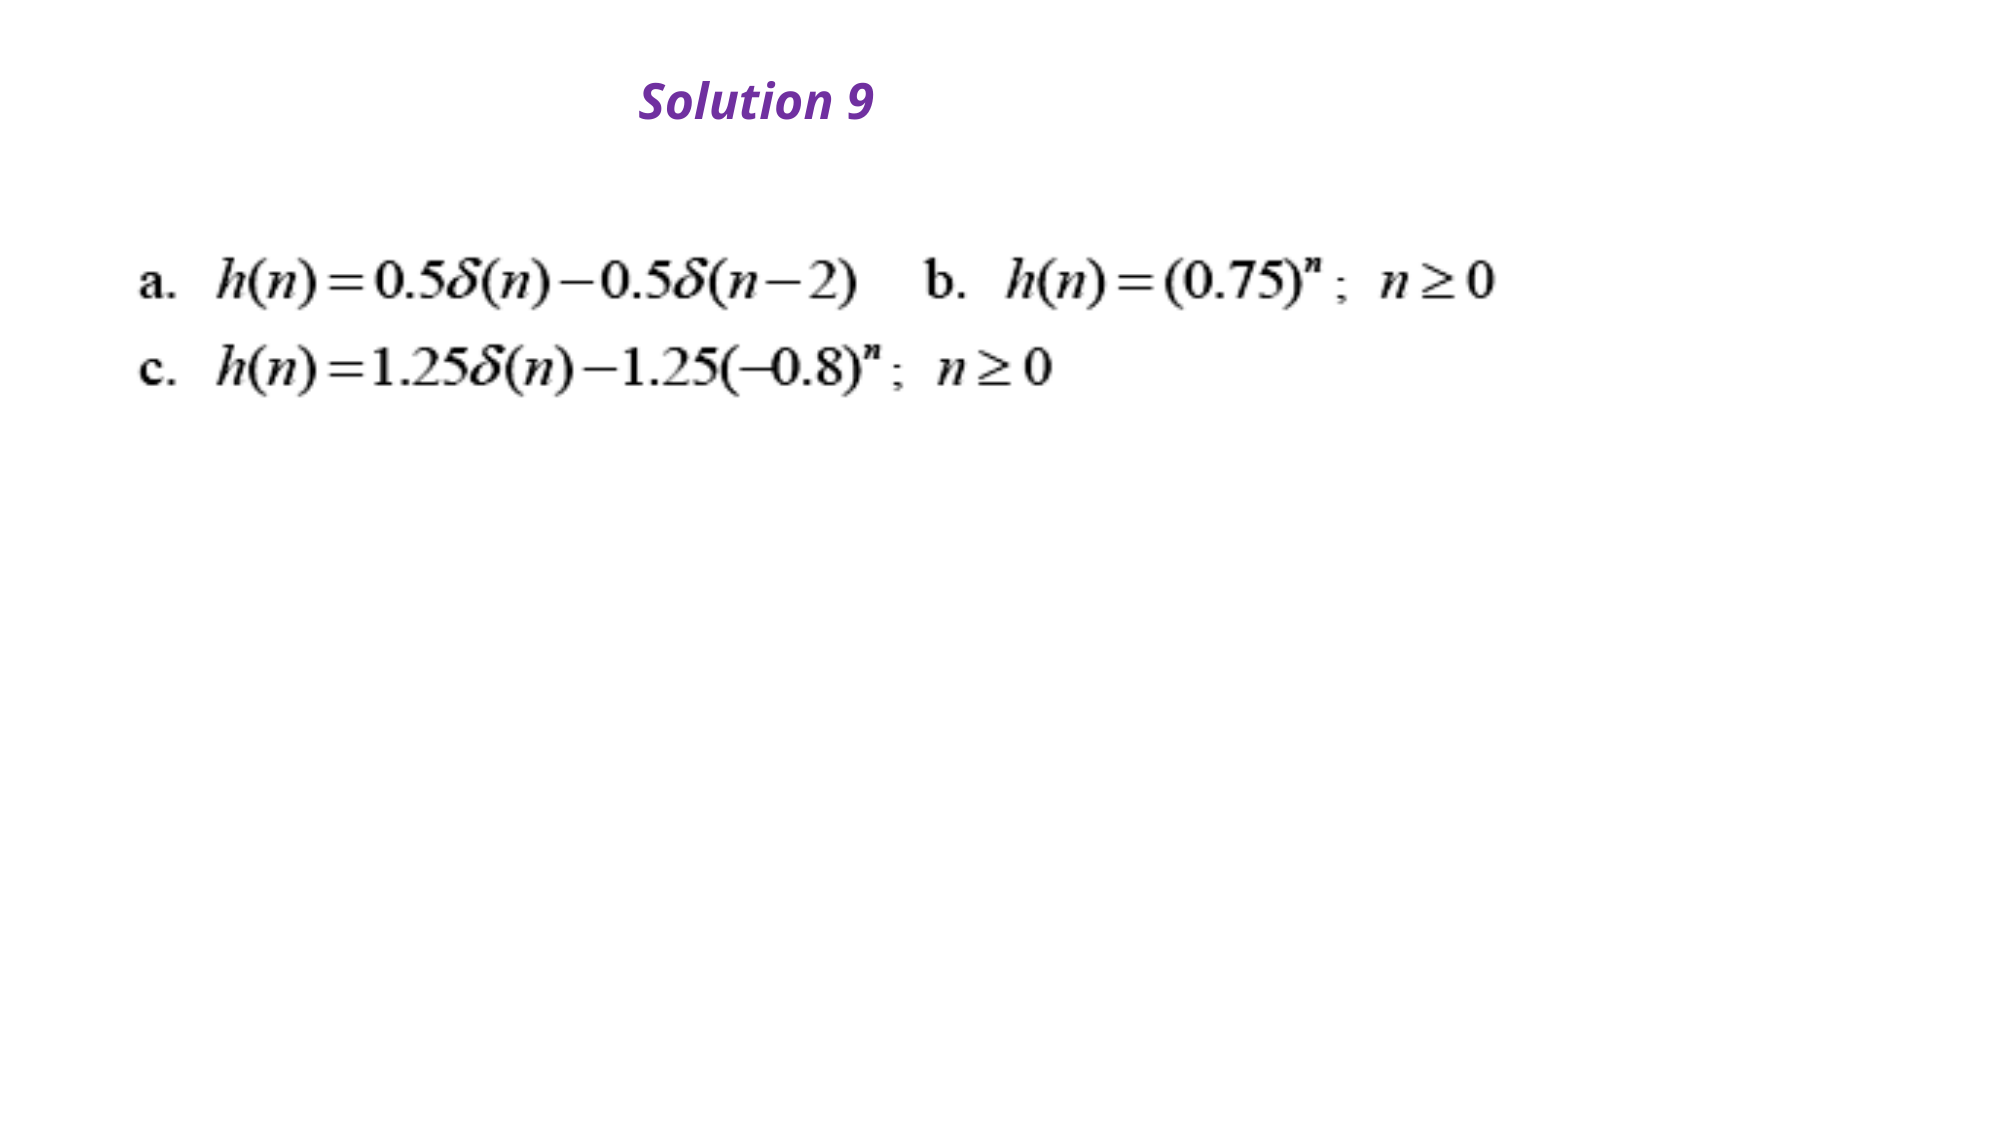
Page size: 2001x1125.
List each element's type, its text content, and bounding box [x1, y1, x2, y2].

text_box Solution 9 [623, 57, 890, 137]
picture [127, 247, 1508, 415]
